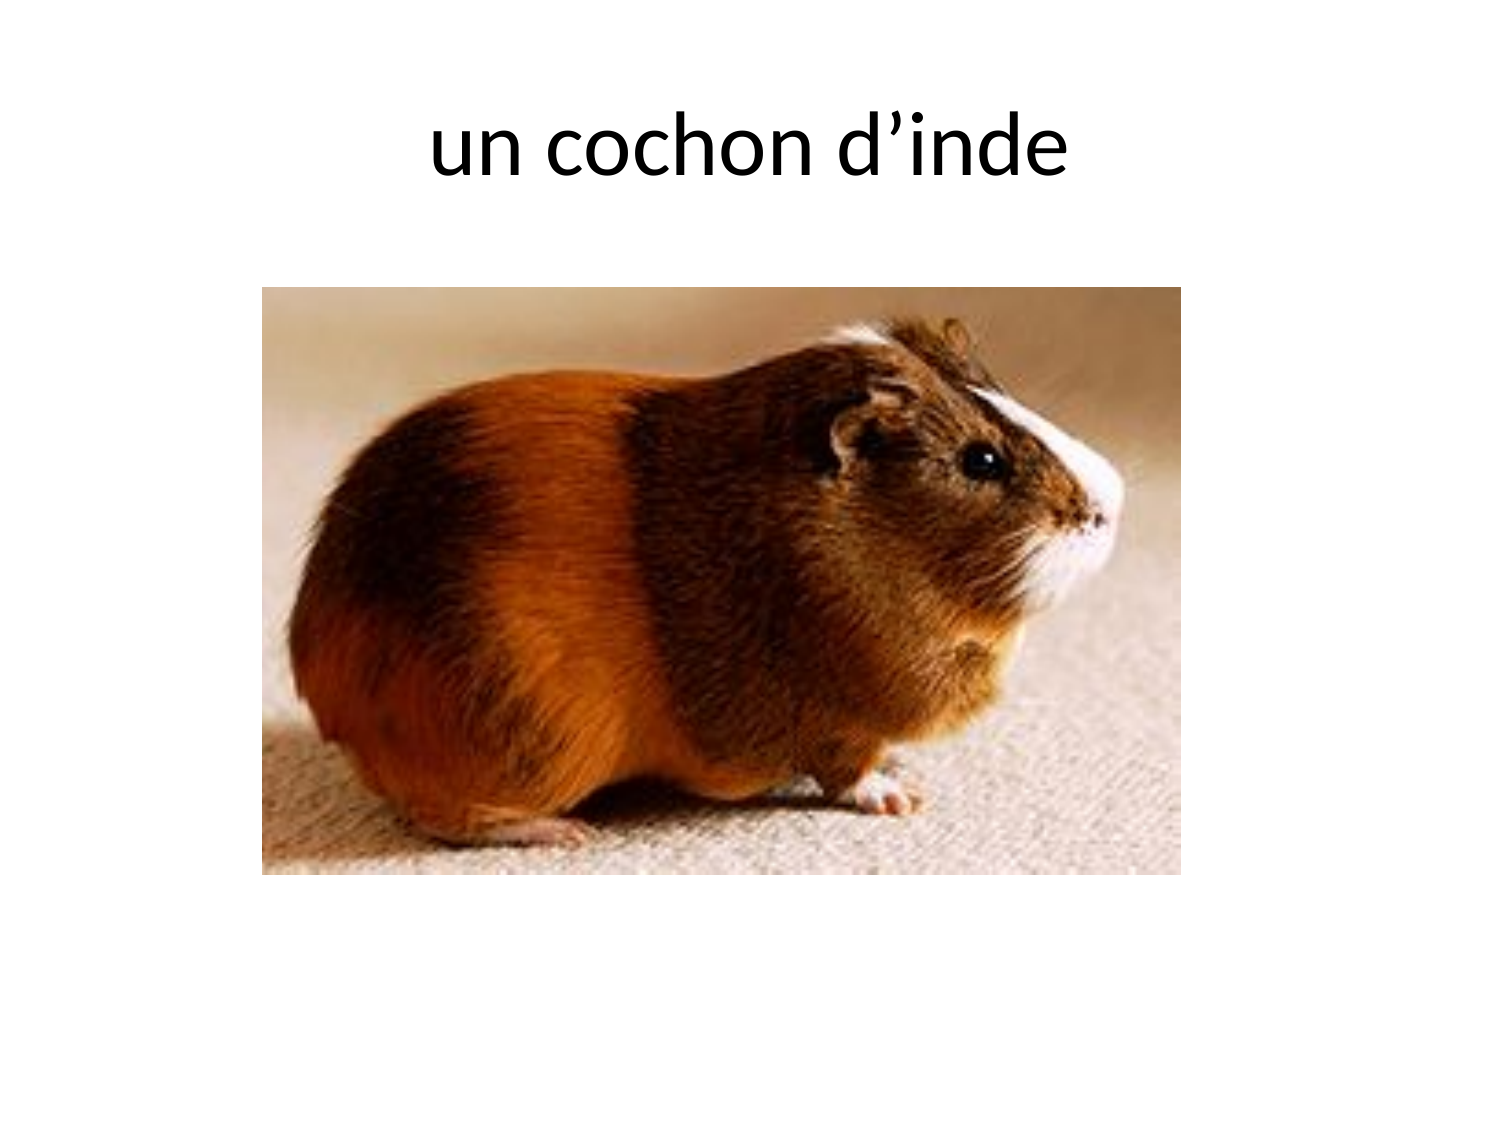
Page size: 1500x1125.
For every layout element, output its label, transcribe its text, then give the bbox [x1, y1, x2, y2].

title un cochon d’inde [75, 45, 1425, 233]
picture [262, 287, 1181, 876]
